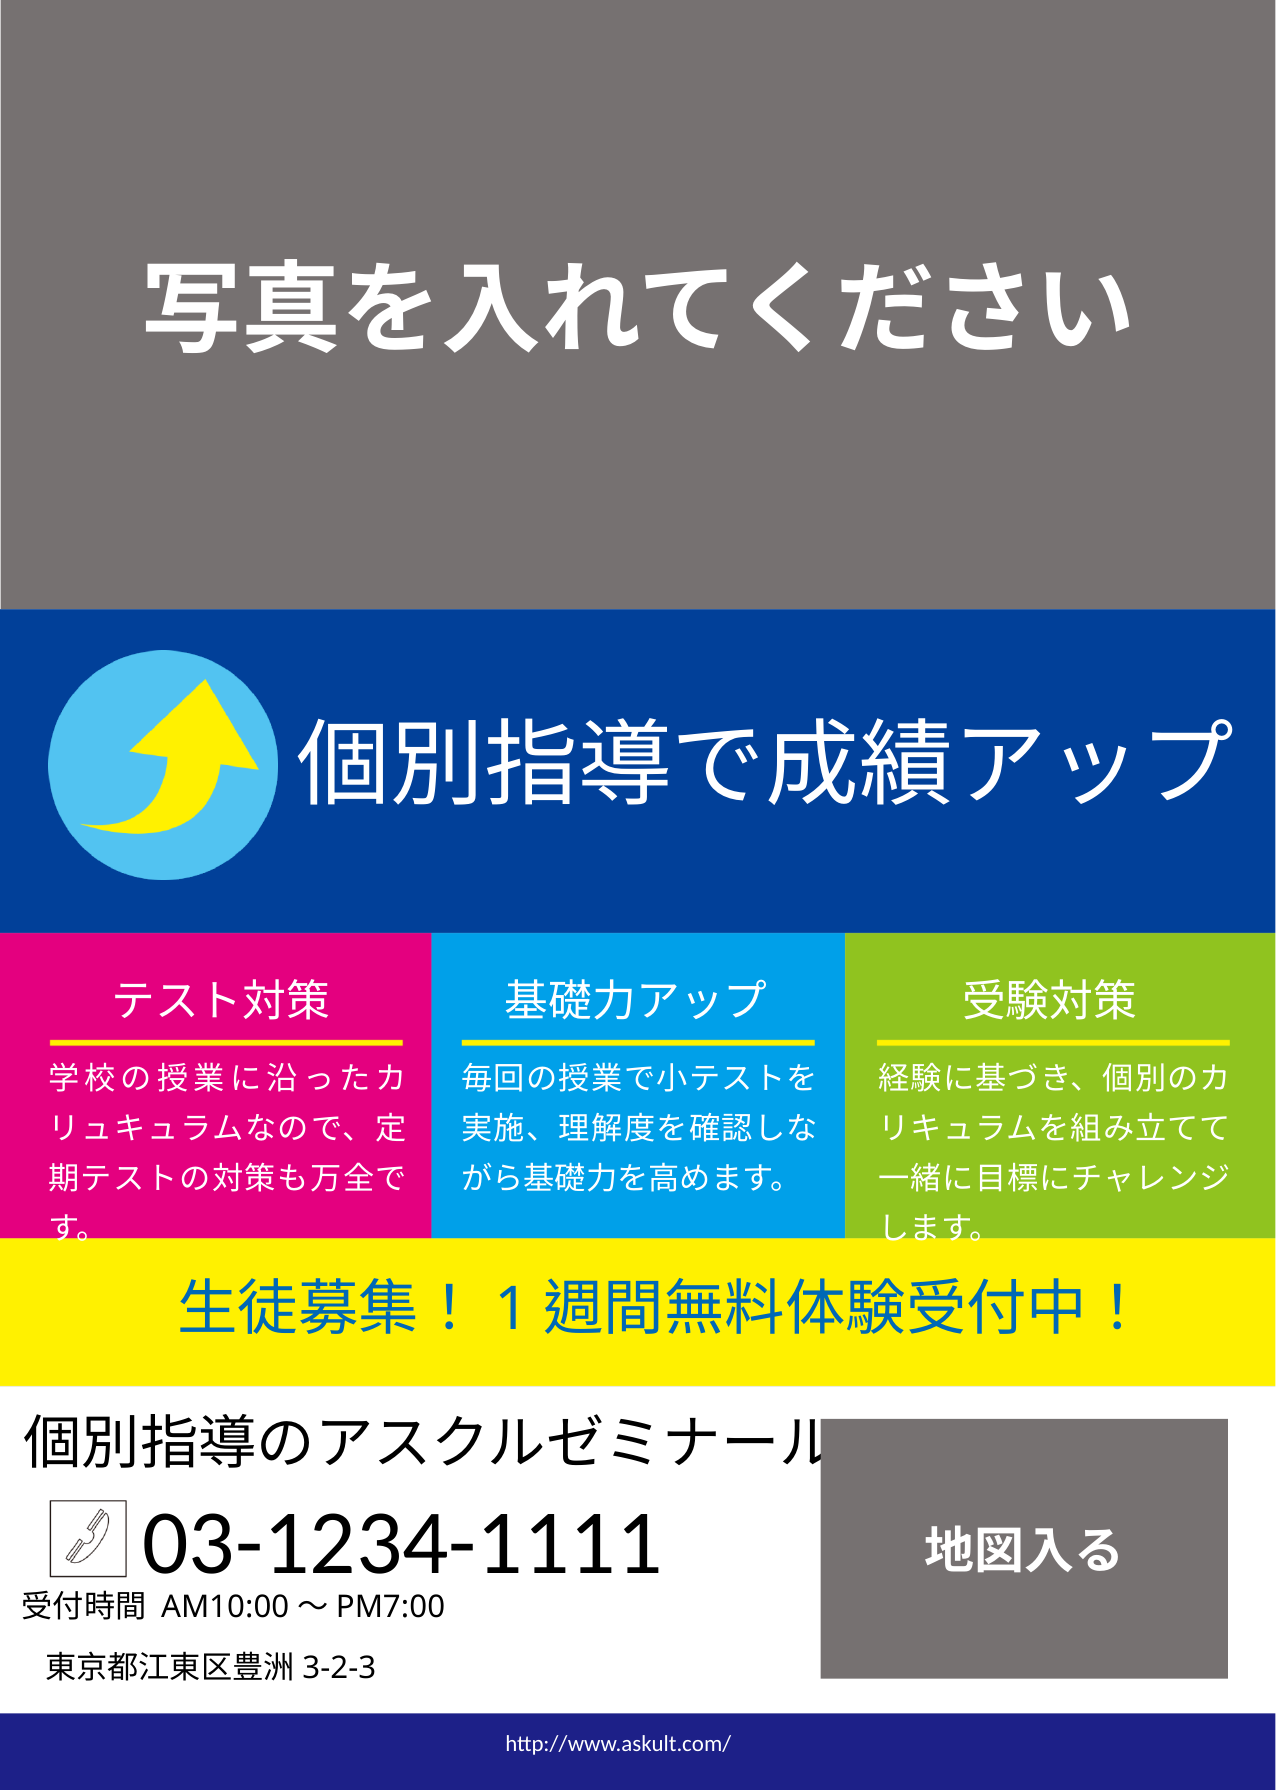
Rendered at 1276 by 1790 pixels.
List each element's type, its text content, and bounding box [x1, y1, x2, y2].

picture [0, 609, 1276, 1790]
text_box 写真を入れてください [0, 0, 1276, 609]
